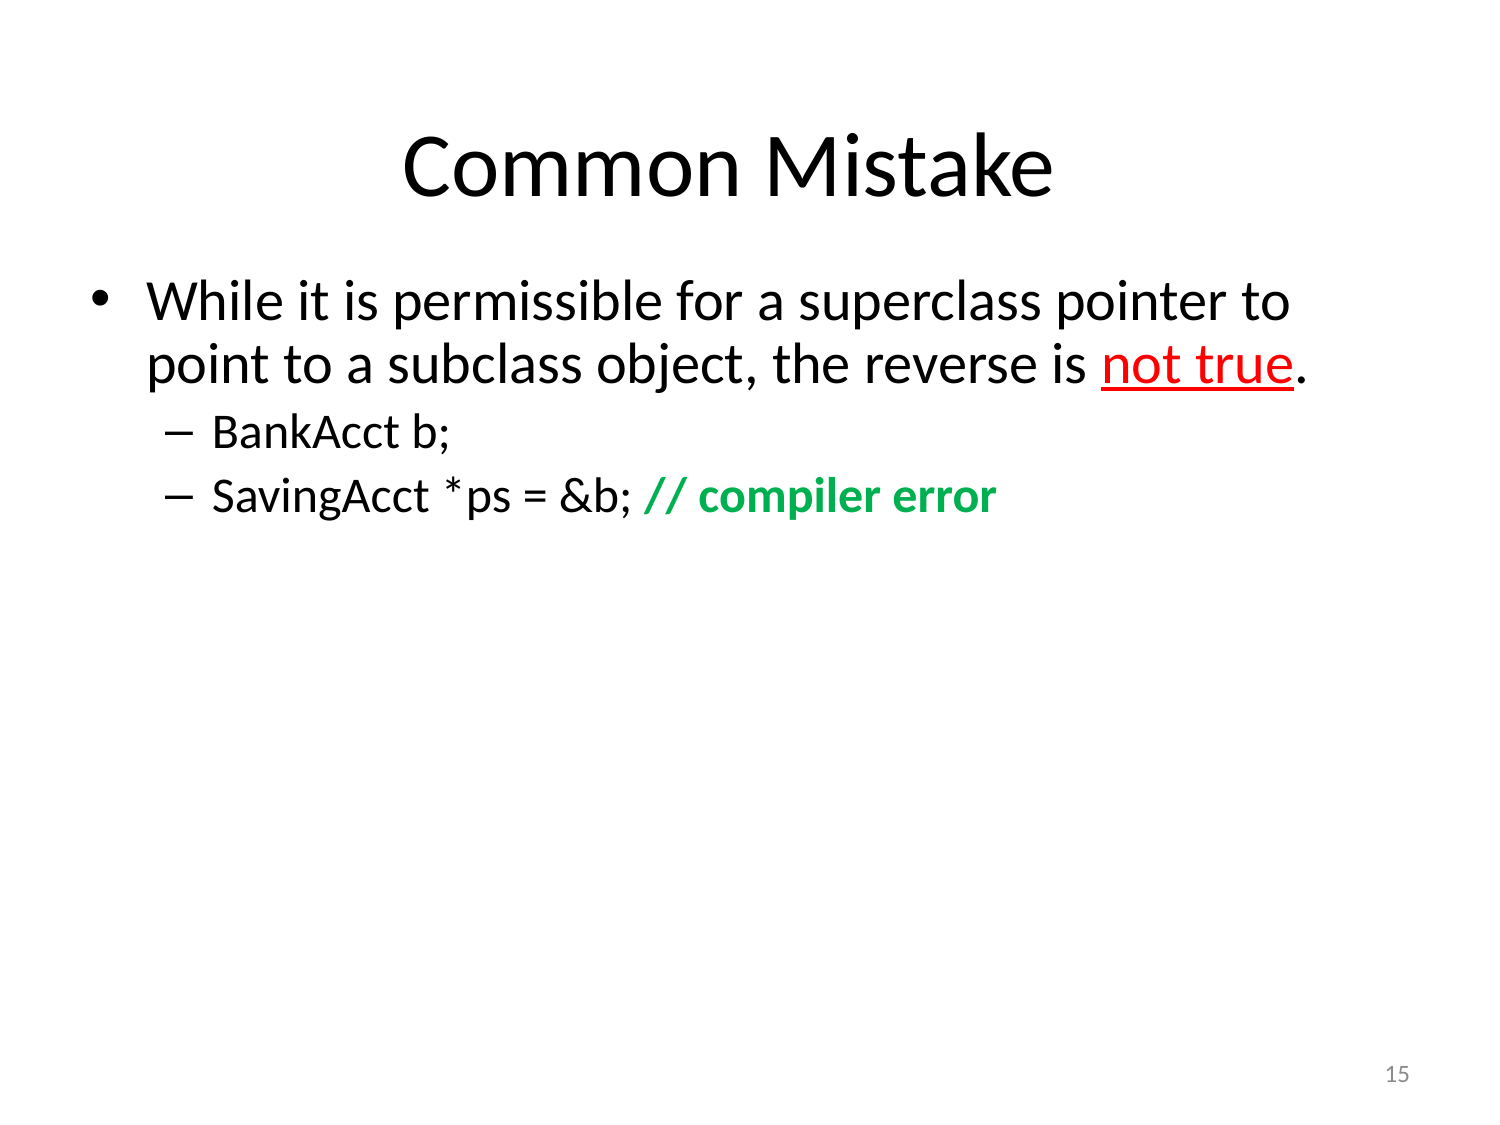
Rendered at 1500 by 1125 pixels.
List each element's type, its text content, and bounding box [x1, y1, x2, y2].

list While it is permissible for a superclass pointer to point to a subclass object, the reverse is not true. BankAcct b; SavingAcct *ps = &b; // compiler error [75, 262, 1425, 1005]
slide_number 15 [1074, 1042, 1425, 1103]
text_box Common Mistake [64, 66, 1415, 254]
